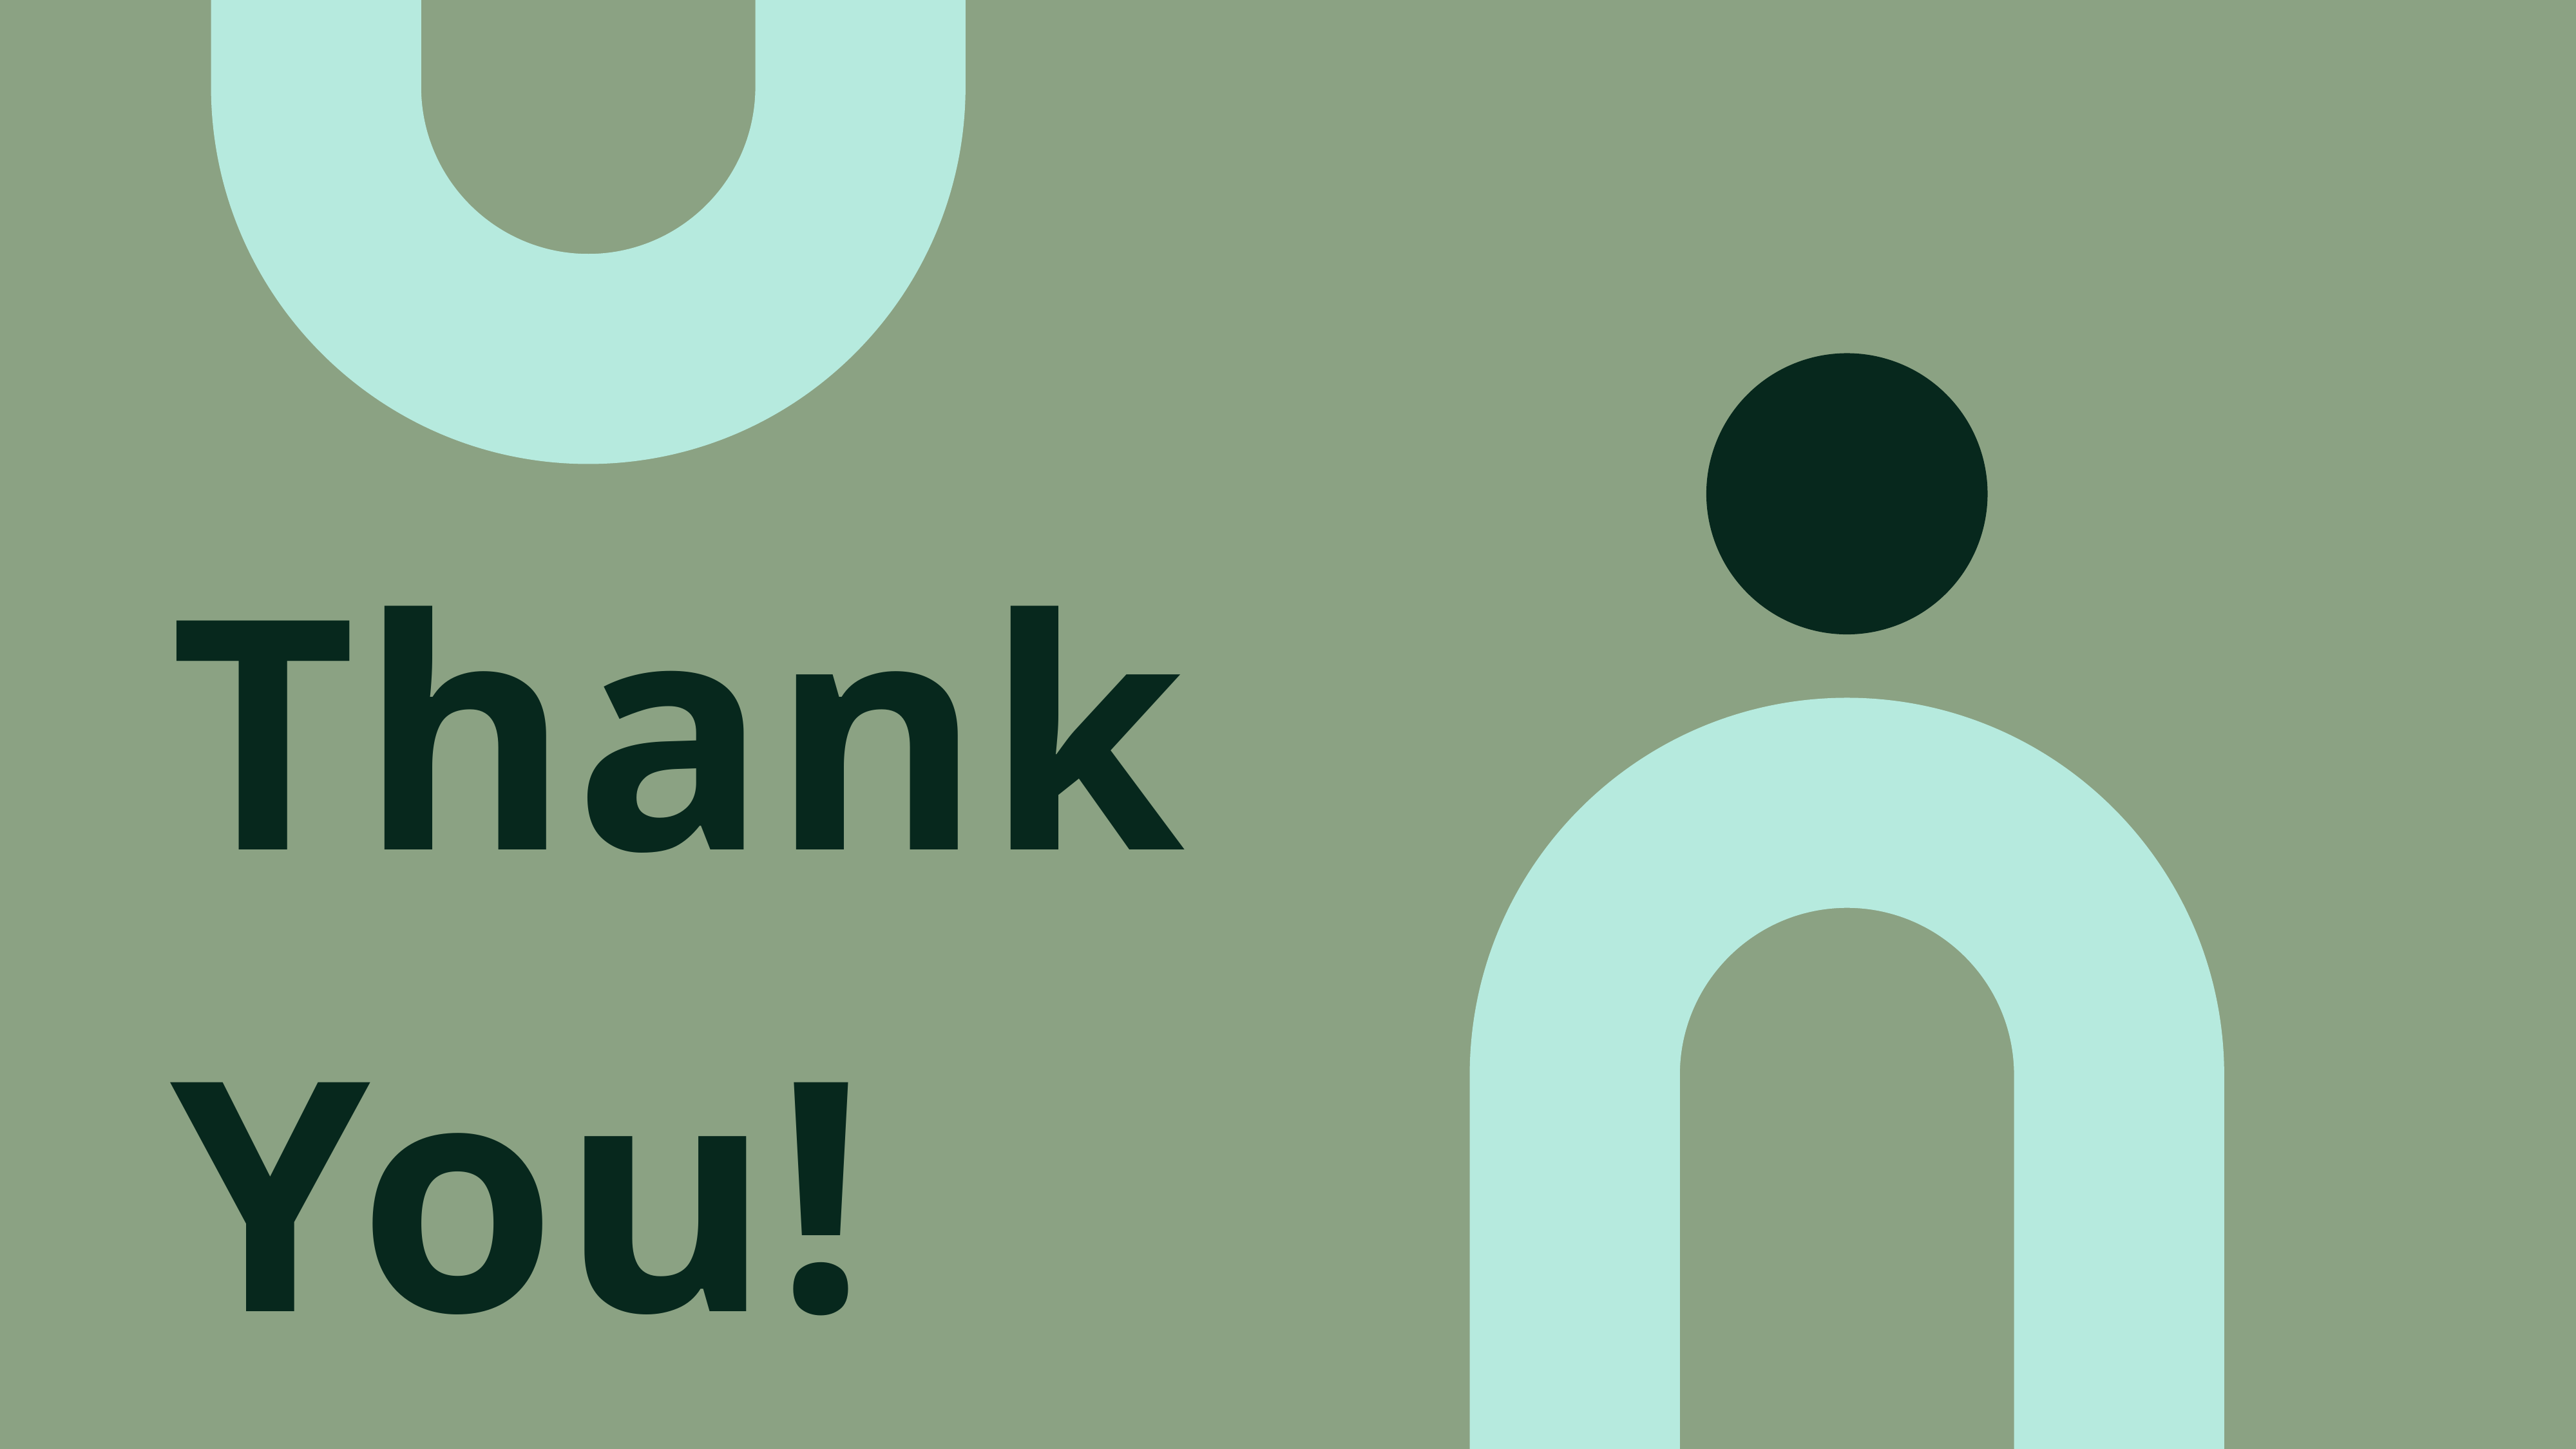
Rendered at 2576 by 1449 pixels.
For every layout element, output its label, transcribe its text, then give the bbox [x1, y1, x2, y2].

text_box [211, 0, 966, 447]
text_box [1705, 352, 1989, 636]
text_box Thank You! [160, 447, 1453, 1381]
text_box [1469, 697, 2224, 1449]
